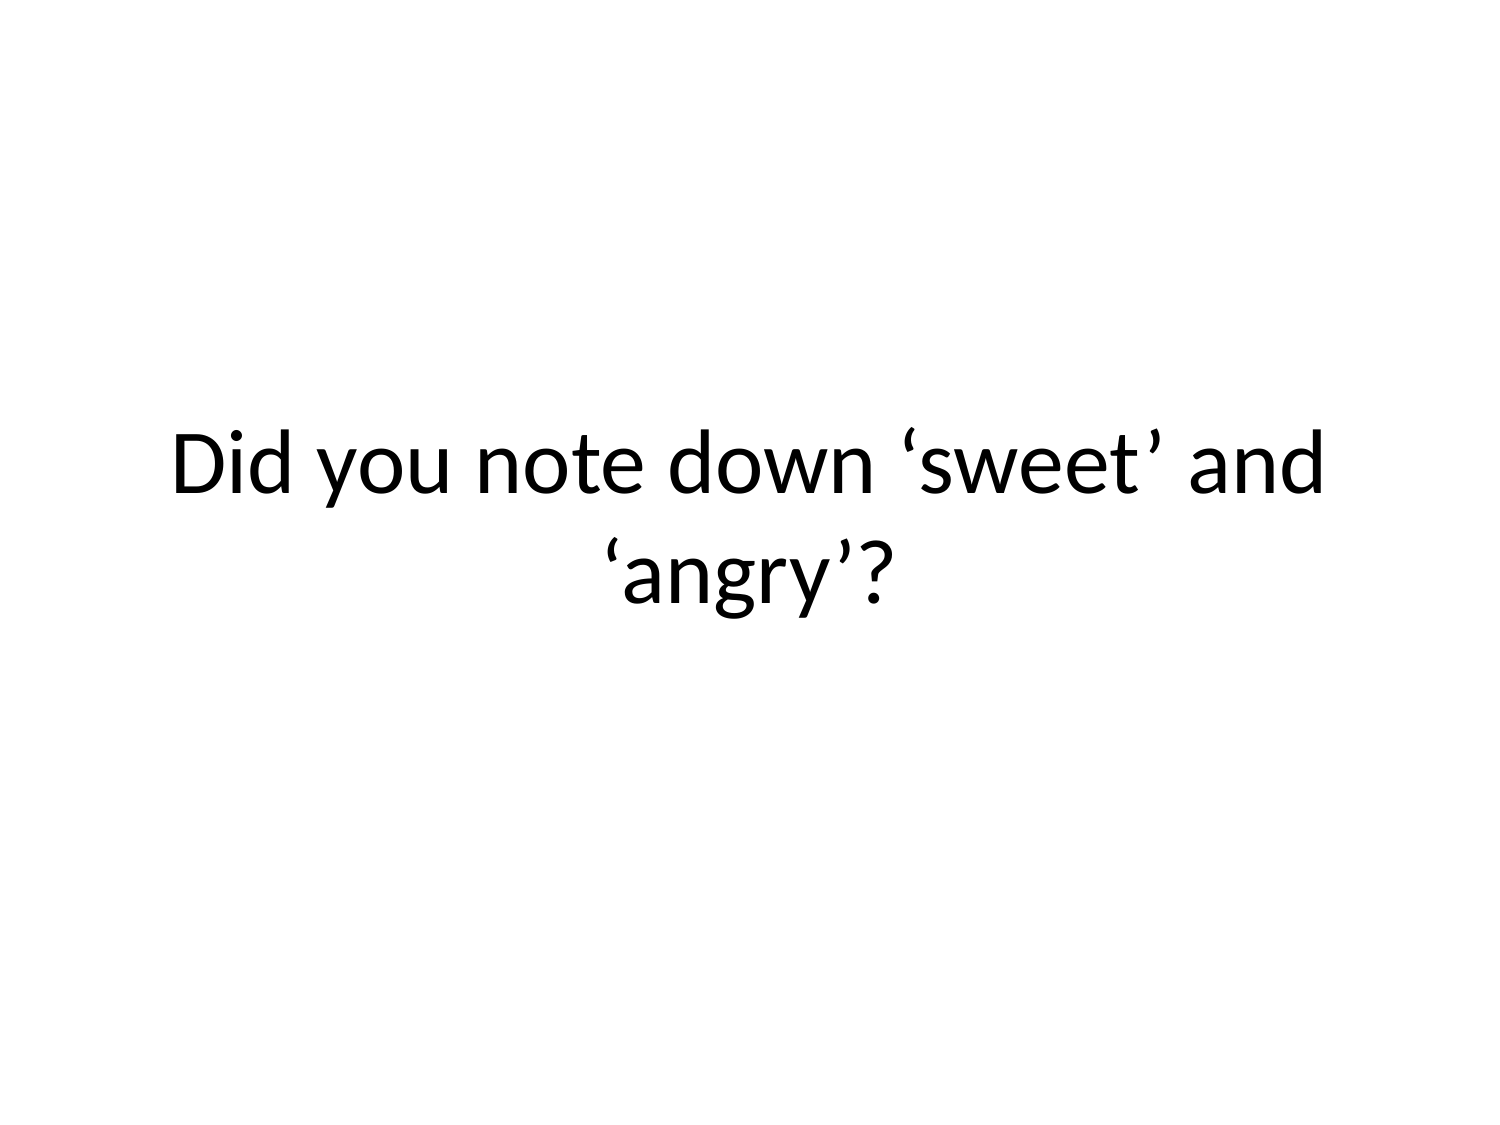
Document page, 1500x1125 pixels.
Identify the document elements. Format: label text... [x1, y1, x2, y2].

title Did you note down ‘sweet’ and ‘angry’? [75, 45, 1425, 978]
